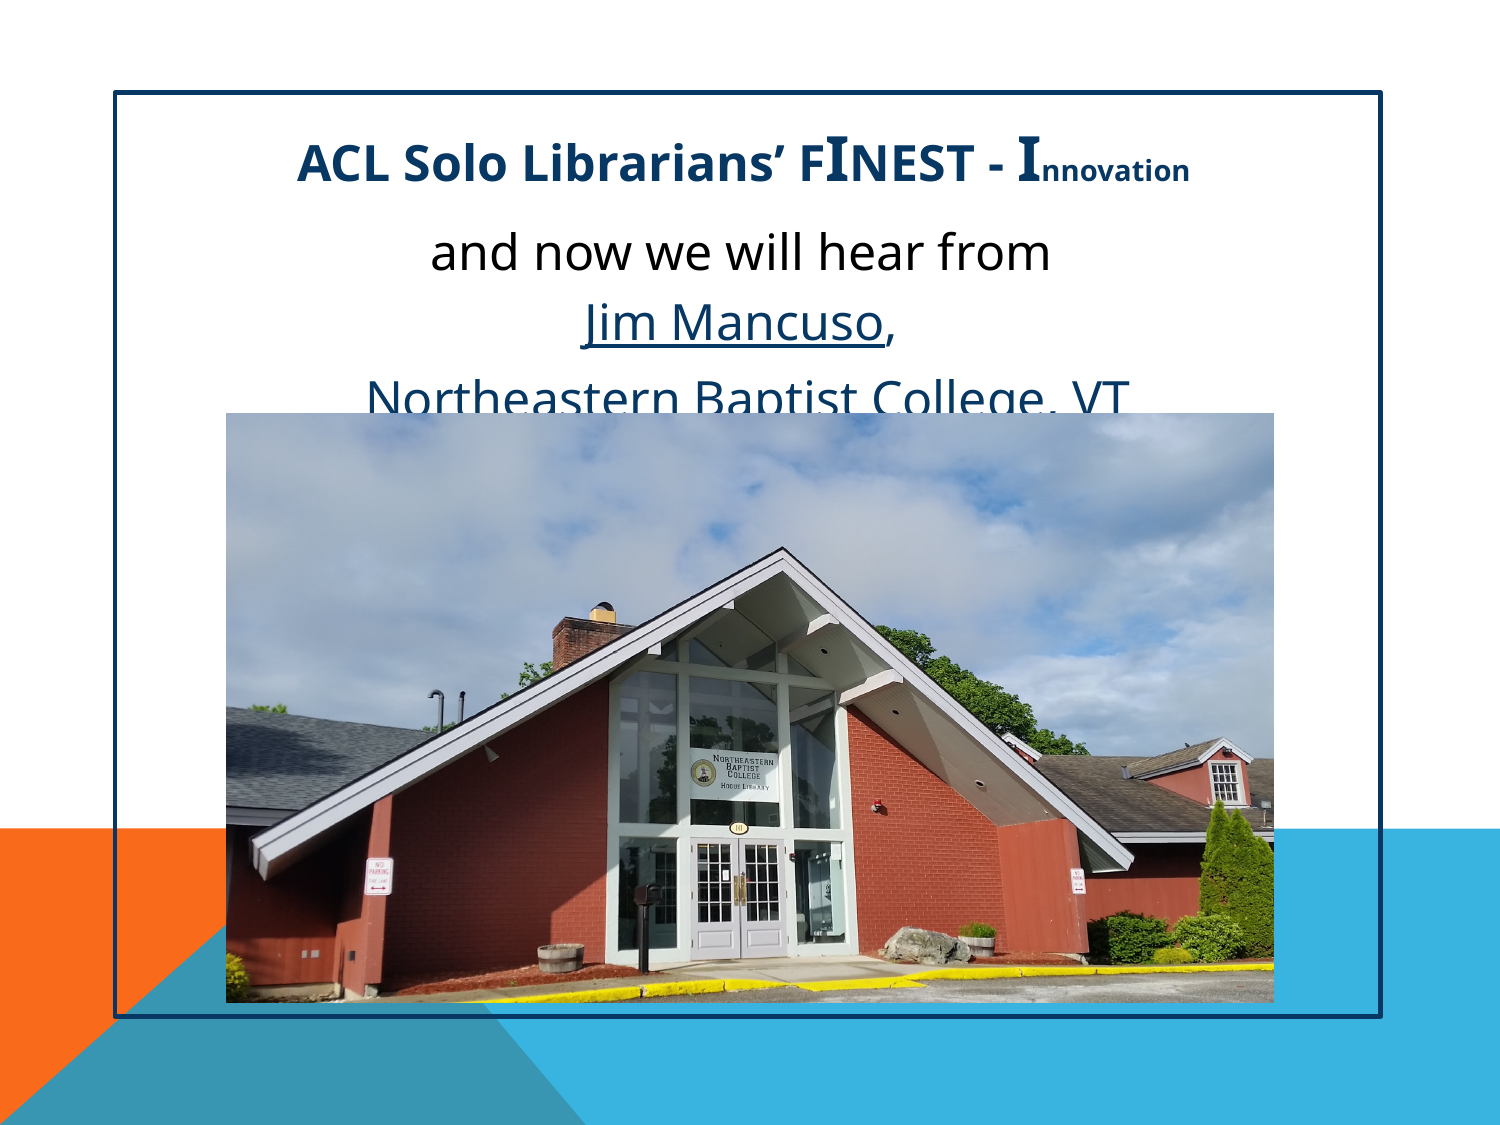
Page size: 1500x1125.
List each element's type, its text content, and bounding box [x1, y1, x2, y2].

picture [226, 413, 1274, 1004]
text_box ACL Solo Librarians’ FINEST - Innovation and now we will hear from Jim Mancuso, Northeastern Baptist College, VT [115, 92, 1381, 1017]
